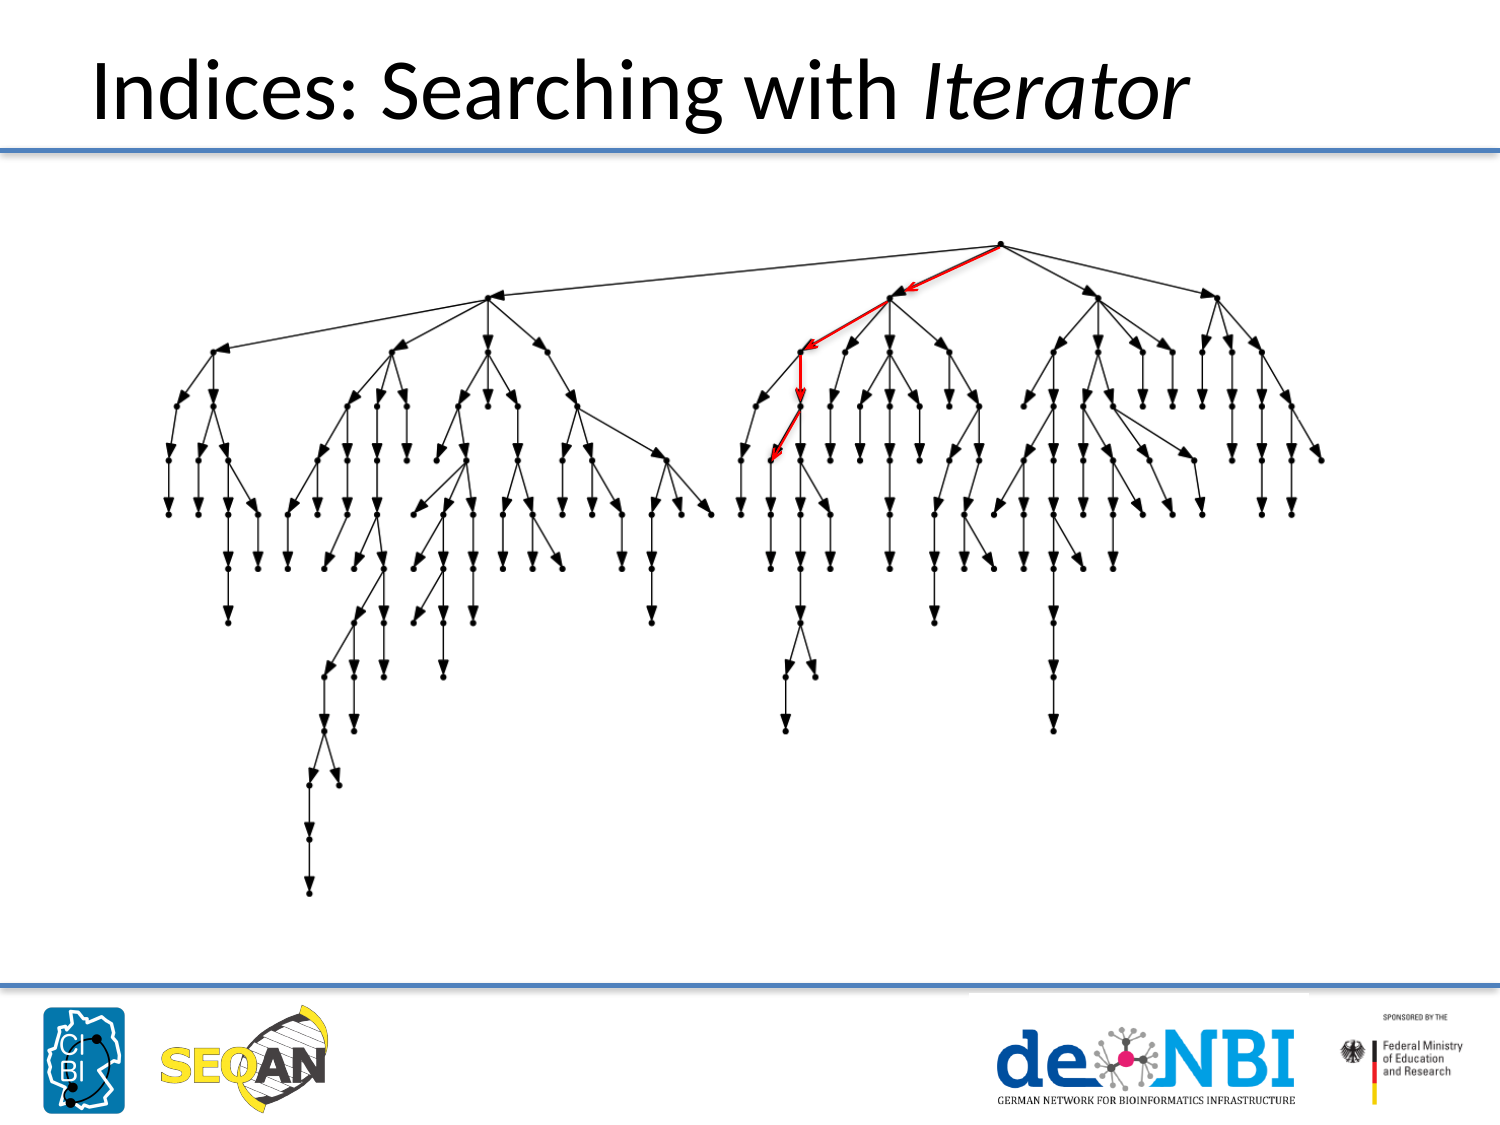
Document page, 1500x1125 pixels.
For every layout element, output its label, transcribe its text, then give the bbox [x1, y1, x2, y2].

picture [141, 1002, 332, 1121]
picture [162, 239, 1339, 914]
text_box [804, 301, 888, 350]
title Indices: Searching with Iterator [75, 25, 1425, 145]
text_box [903, 246, 1001, 292]
picture [969, 993, 1309, 1122]
picture [48, 1010, 120, 1109]
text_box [771, 411, 801, 462]
